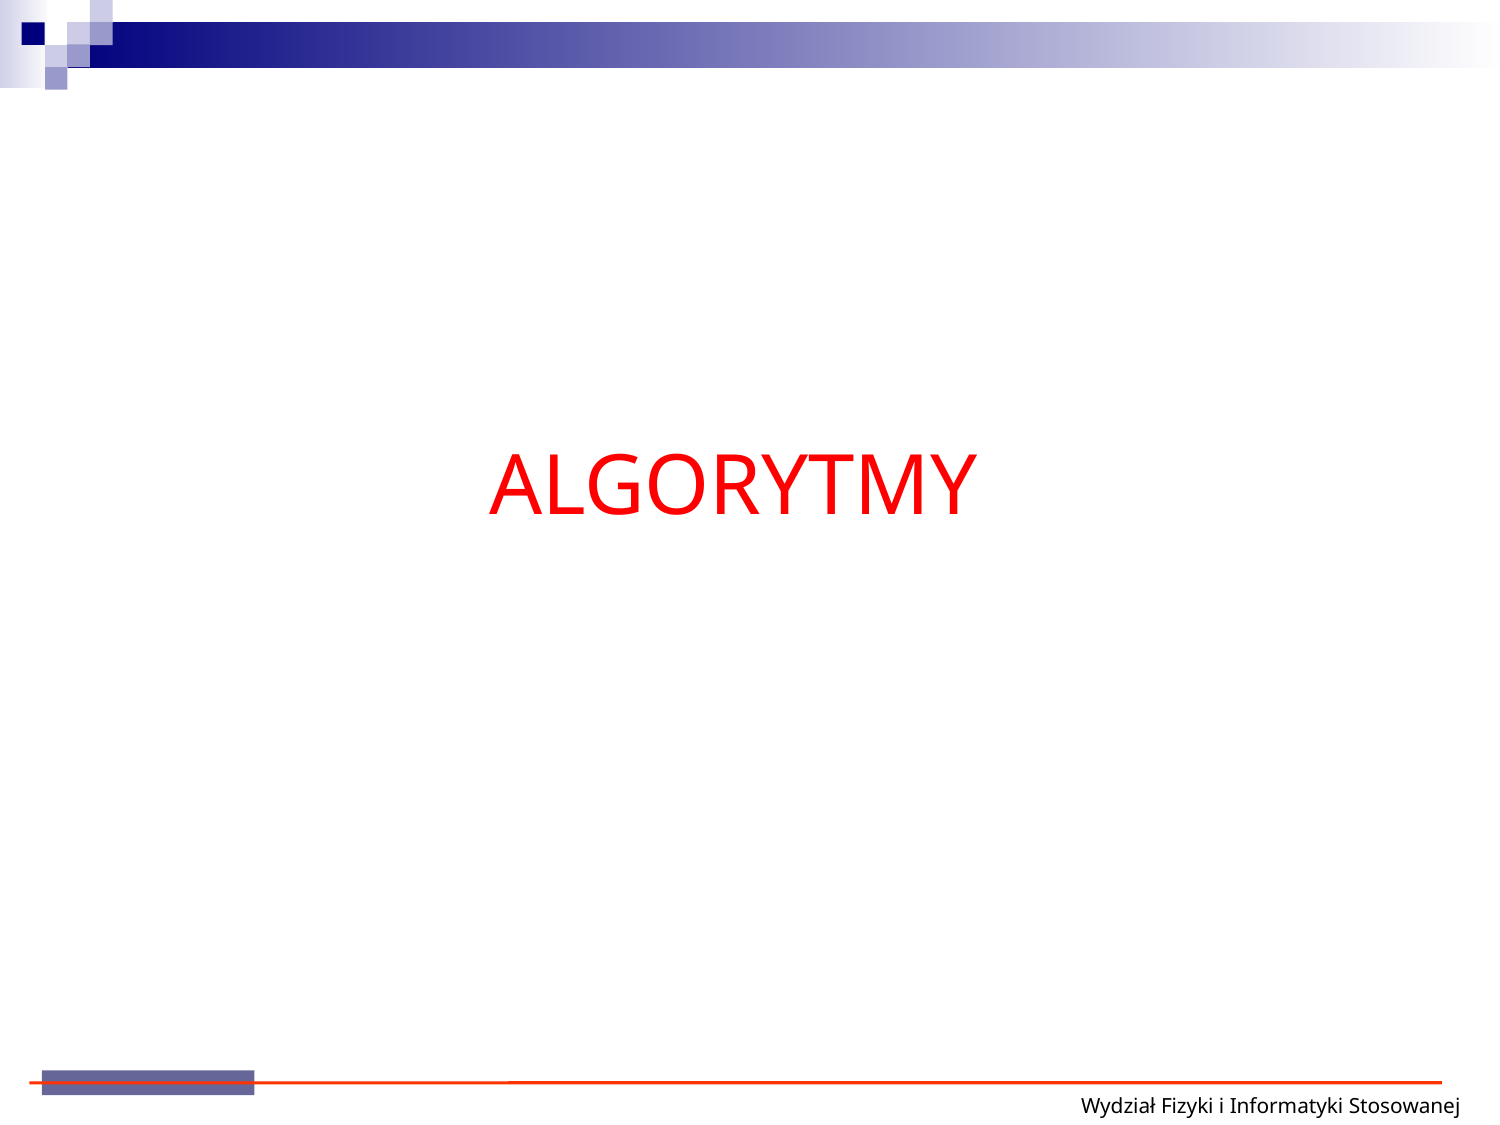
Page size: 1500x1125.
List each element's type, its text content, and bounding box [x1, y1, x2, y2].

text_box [29, 1070, 1443, 1096]
text_box Wydział Fizyki i Informatyki Stosowanej [1066, 1084, 1476, 1125]
text_box ALGORYTMY [474, 423, 993, 539]
